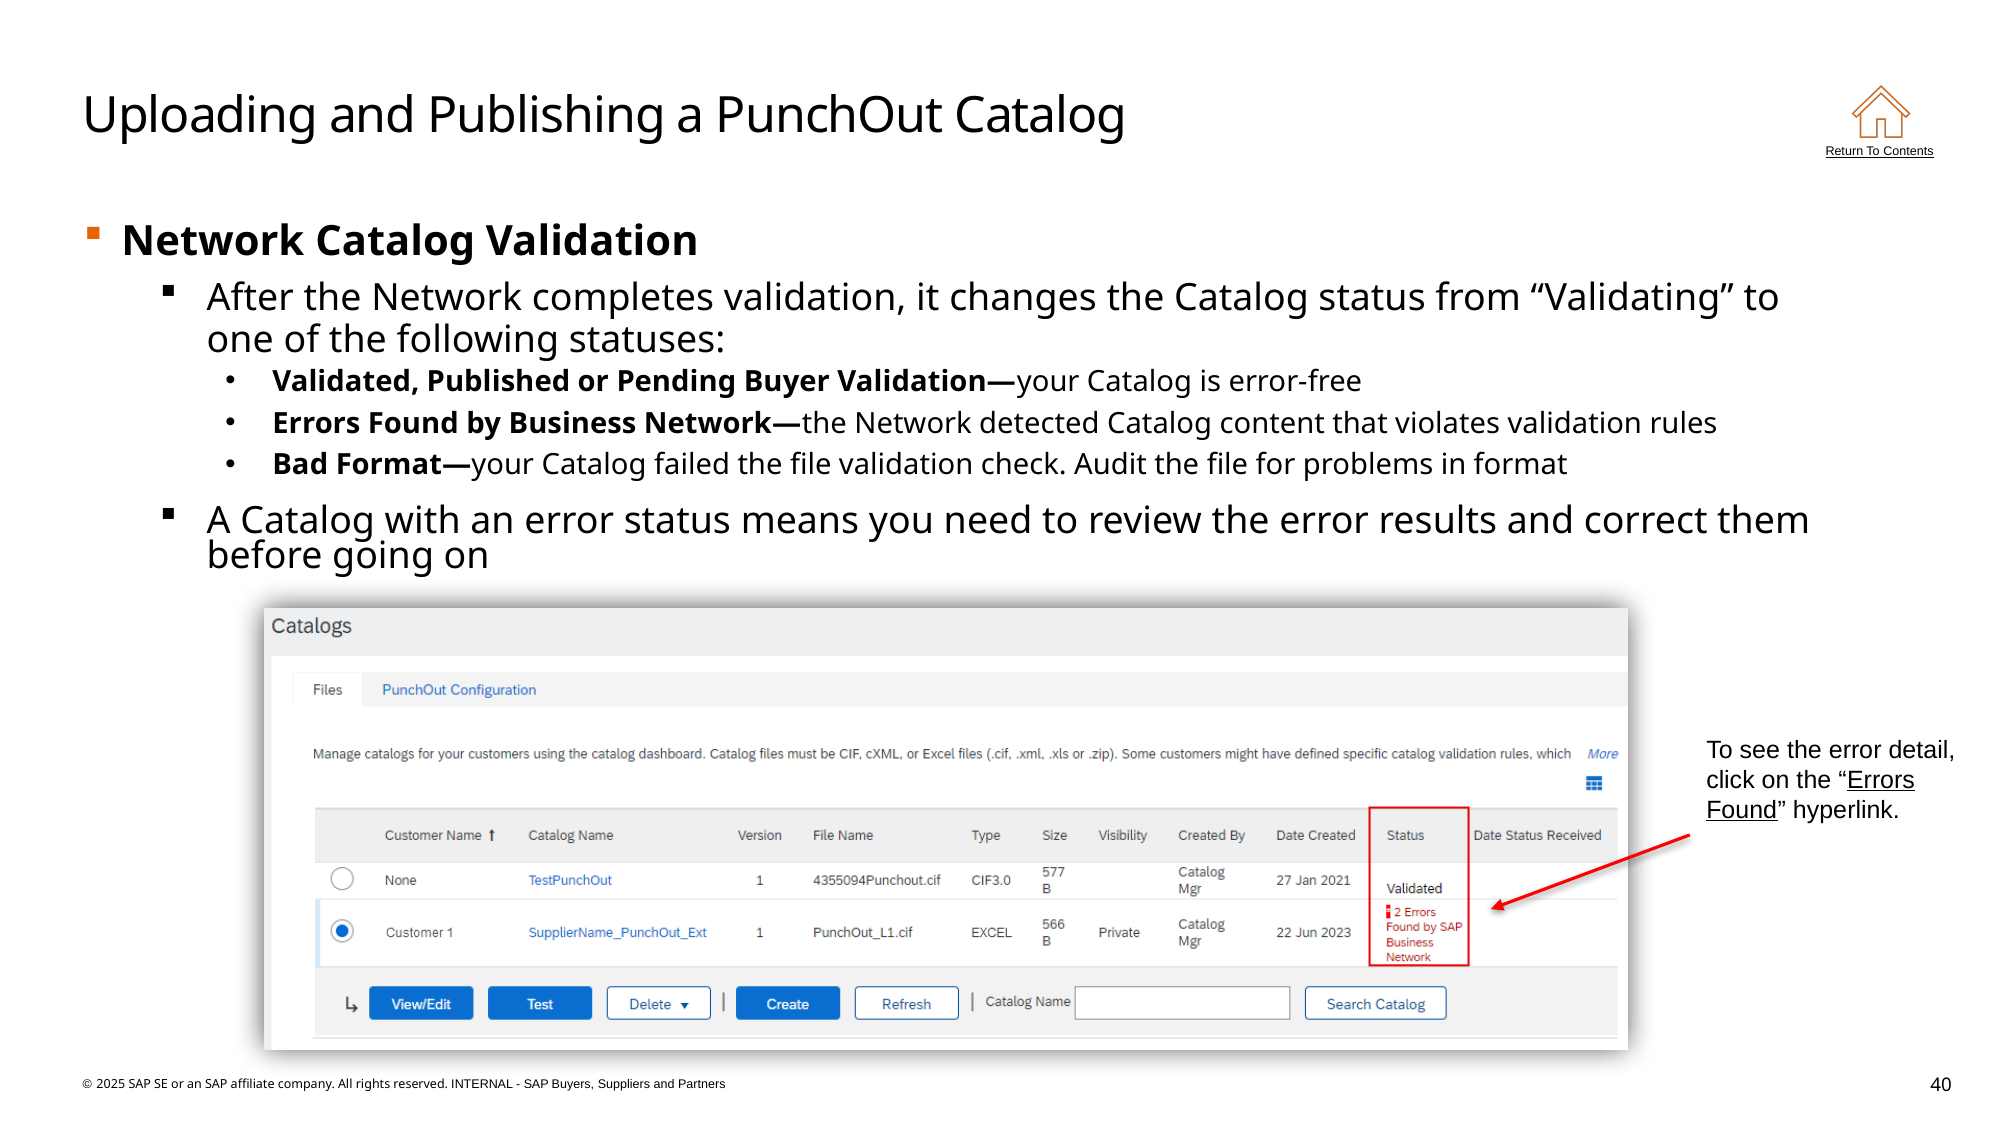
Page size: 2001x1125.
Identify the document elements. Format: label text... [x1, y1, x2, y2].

picture [1847, 76, 1915, 145]
title Uploading and Publishing a PunchOut Catalog [82, 82, 1810, 144]
list Network Catalog Validation After the Network completes validation, it changes the Catalog status from “Validating” to one of the following statuses: Validated, Published or Pending Buyer Validation—your Catalog is error-free Errors Found by Business Network—the Network detected Catalog content that violates validation rules Bad Format—your Catalog failed the file validation check. Audit the file for problems in format A Catalog with an error status means you need to review the error results and correct them before going on [84, 215, 1847, 1002]
text_box To see the error detail, click on the “Errors Found” hyperlink. [1706, 733, 1967, 824]
picture [263, 608, 1629, 1050]
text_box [1490, 834, 1690, 910]
